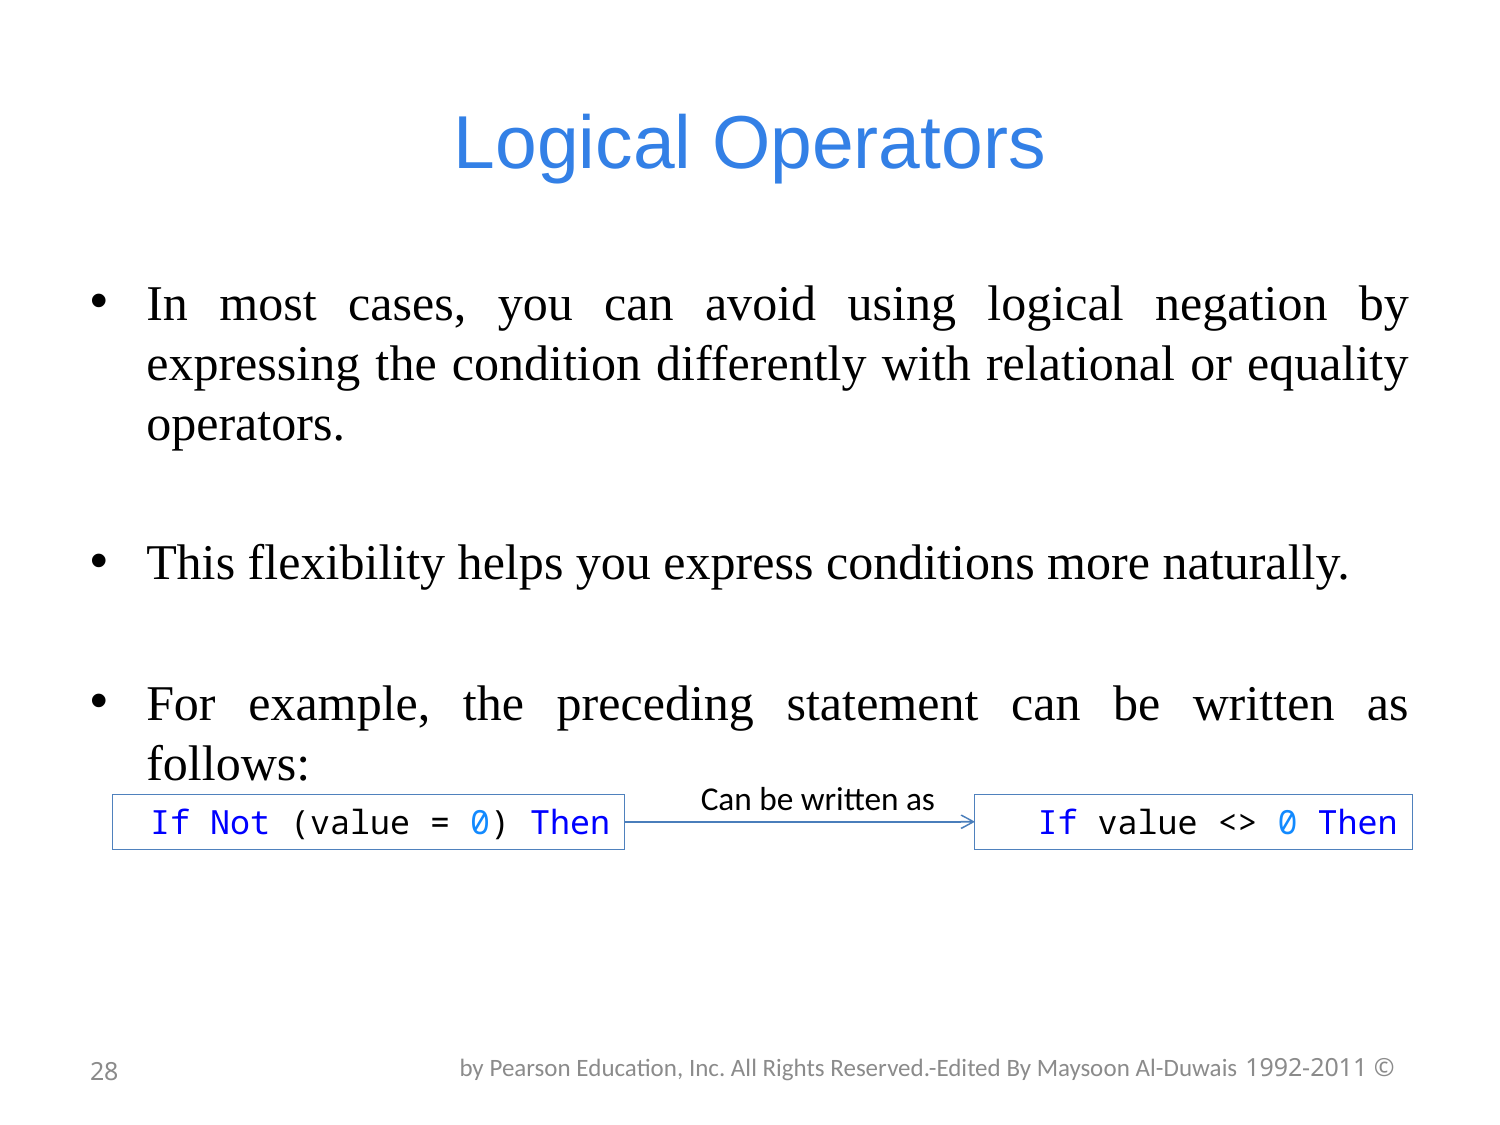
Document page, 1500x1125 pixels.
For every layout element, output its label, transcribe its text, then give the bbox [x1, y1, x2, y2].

footer © 1992-2011 by Pearson Education, Inc. All Rights Reserved.-Edited By Maysoon Al-Duwais [431, 1046, 1424, 1087]
title Logical Operators [75, 45, 1425, 233]
slide_number 28 [75, 1042, 425, 1103]
text_box If Not (value = 0) Then [112, 794, 625, 850]
list In most cases, you can avoid using logical negation by expressing the condition differently with relational or equality operators. This flexibility helps you express conditions more naturally. For example, the preceding statement can be written as follows: [75, 262, 1425, 1005]
text_box If value <> 0 Then [974, 794, 1413, 850]
text_box Can be written as [649, 769, 950, 821]
